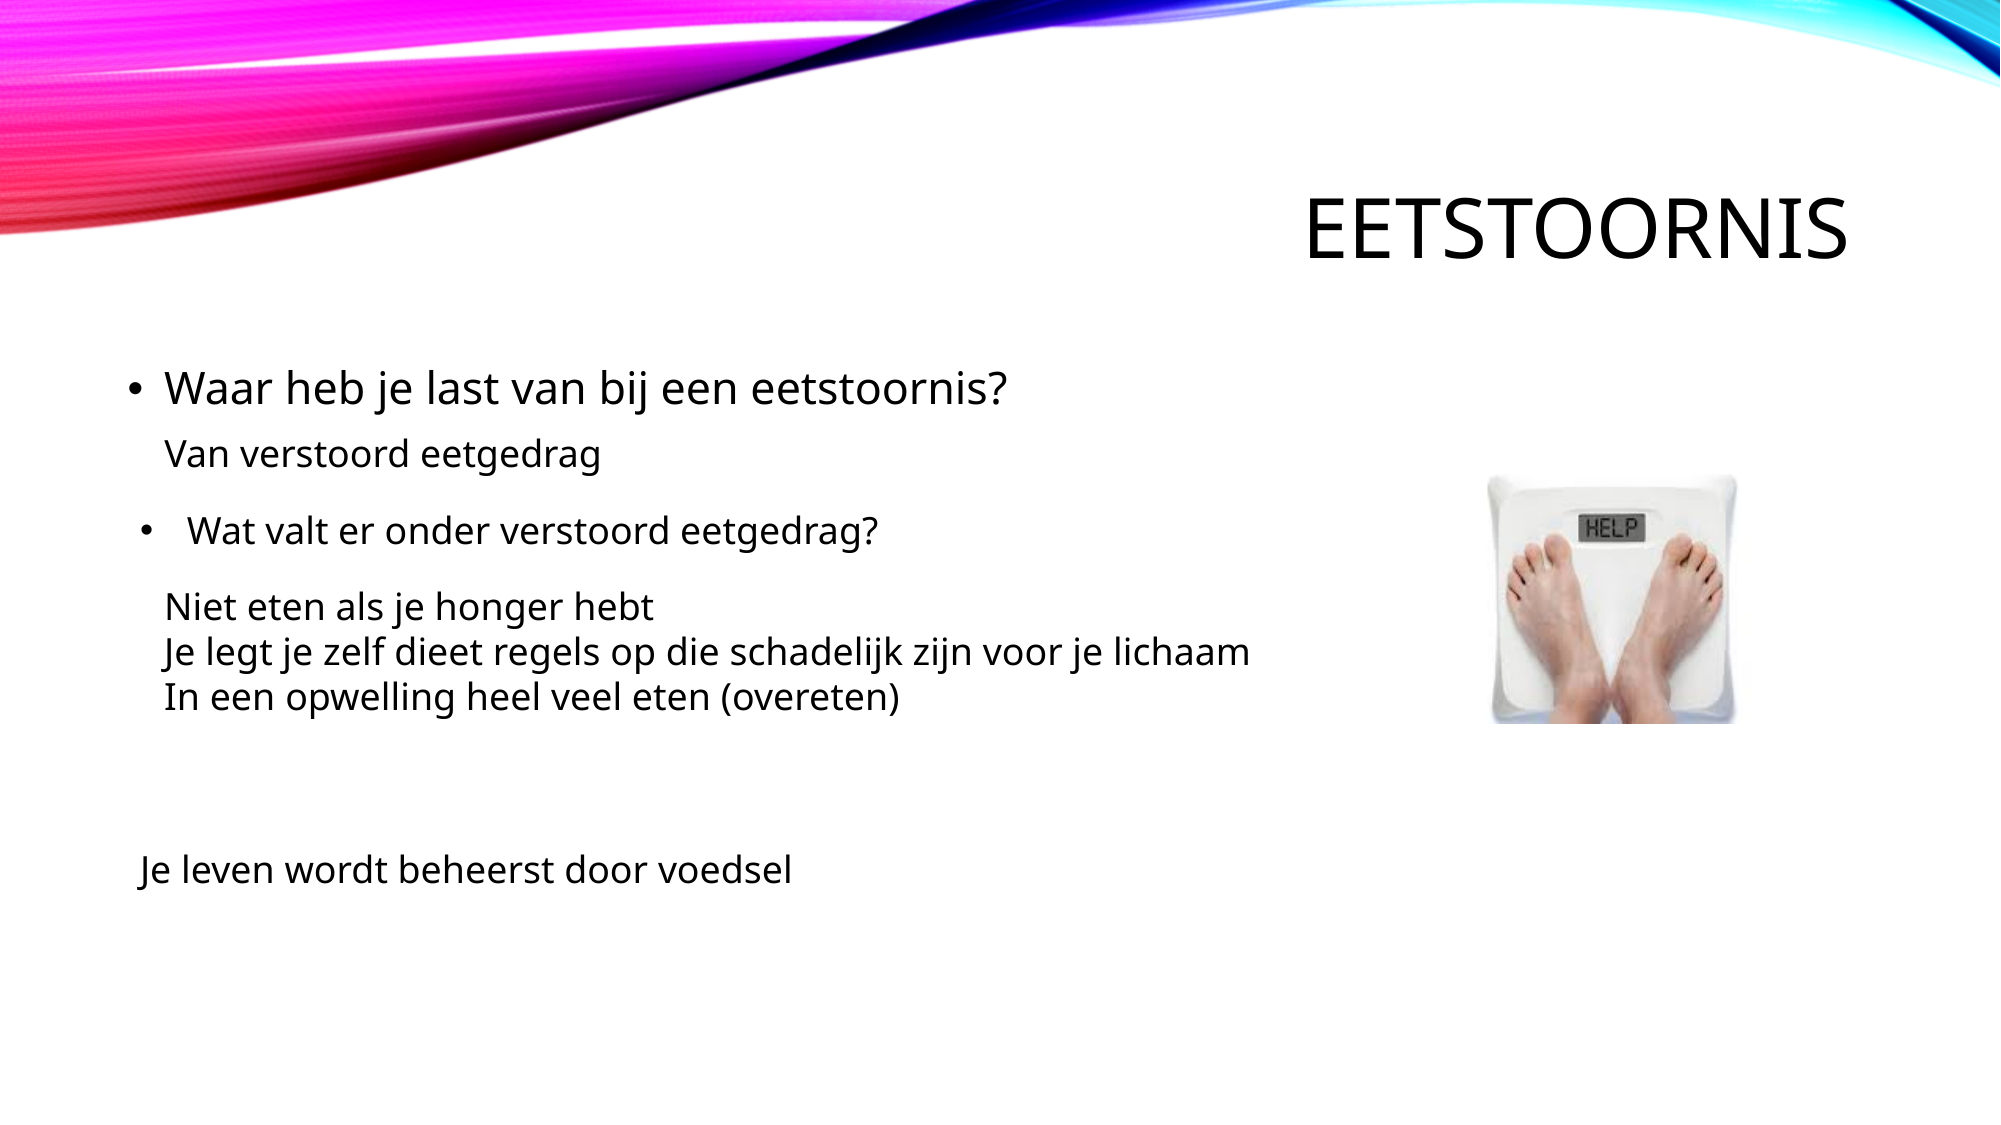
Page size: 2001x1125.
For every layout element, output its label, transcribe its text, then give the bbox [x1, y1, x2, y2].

text_box Van verstoord eetgedrag [149, 422, 955, 482]
picture [1400, 437, 1831, 724]
picture [0, 0, 2000, 237]
picture [1890, 0, 2000, 75]
title Eetstoornis [474, 125, 1888, 338]
text_box Niet eten als je honger hebt Je legt je zelf dieet regels op die schadelijk zijn voor je lichaam In een opwelling heel veel eten (overeten) [149, 575, 1526, 770]
text_box Wat valt er onder verstoord eetgedrag? [125, 499, 1400, 560]
list Waar heb je last van bij een eetstoornis? [112, 358, 1814, 423]
text_box Je leven wordt beheerst door voedsel [125, 838, 1579, 899]
picture [1910, 0, 2000, 45]
